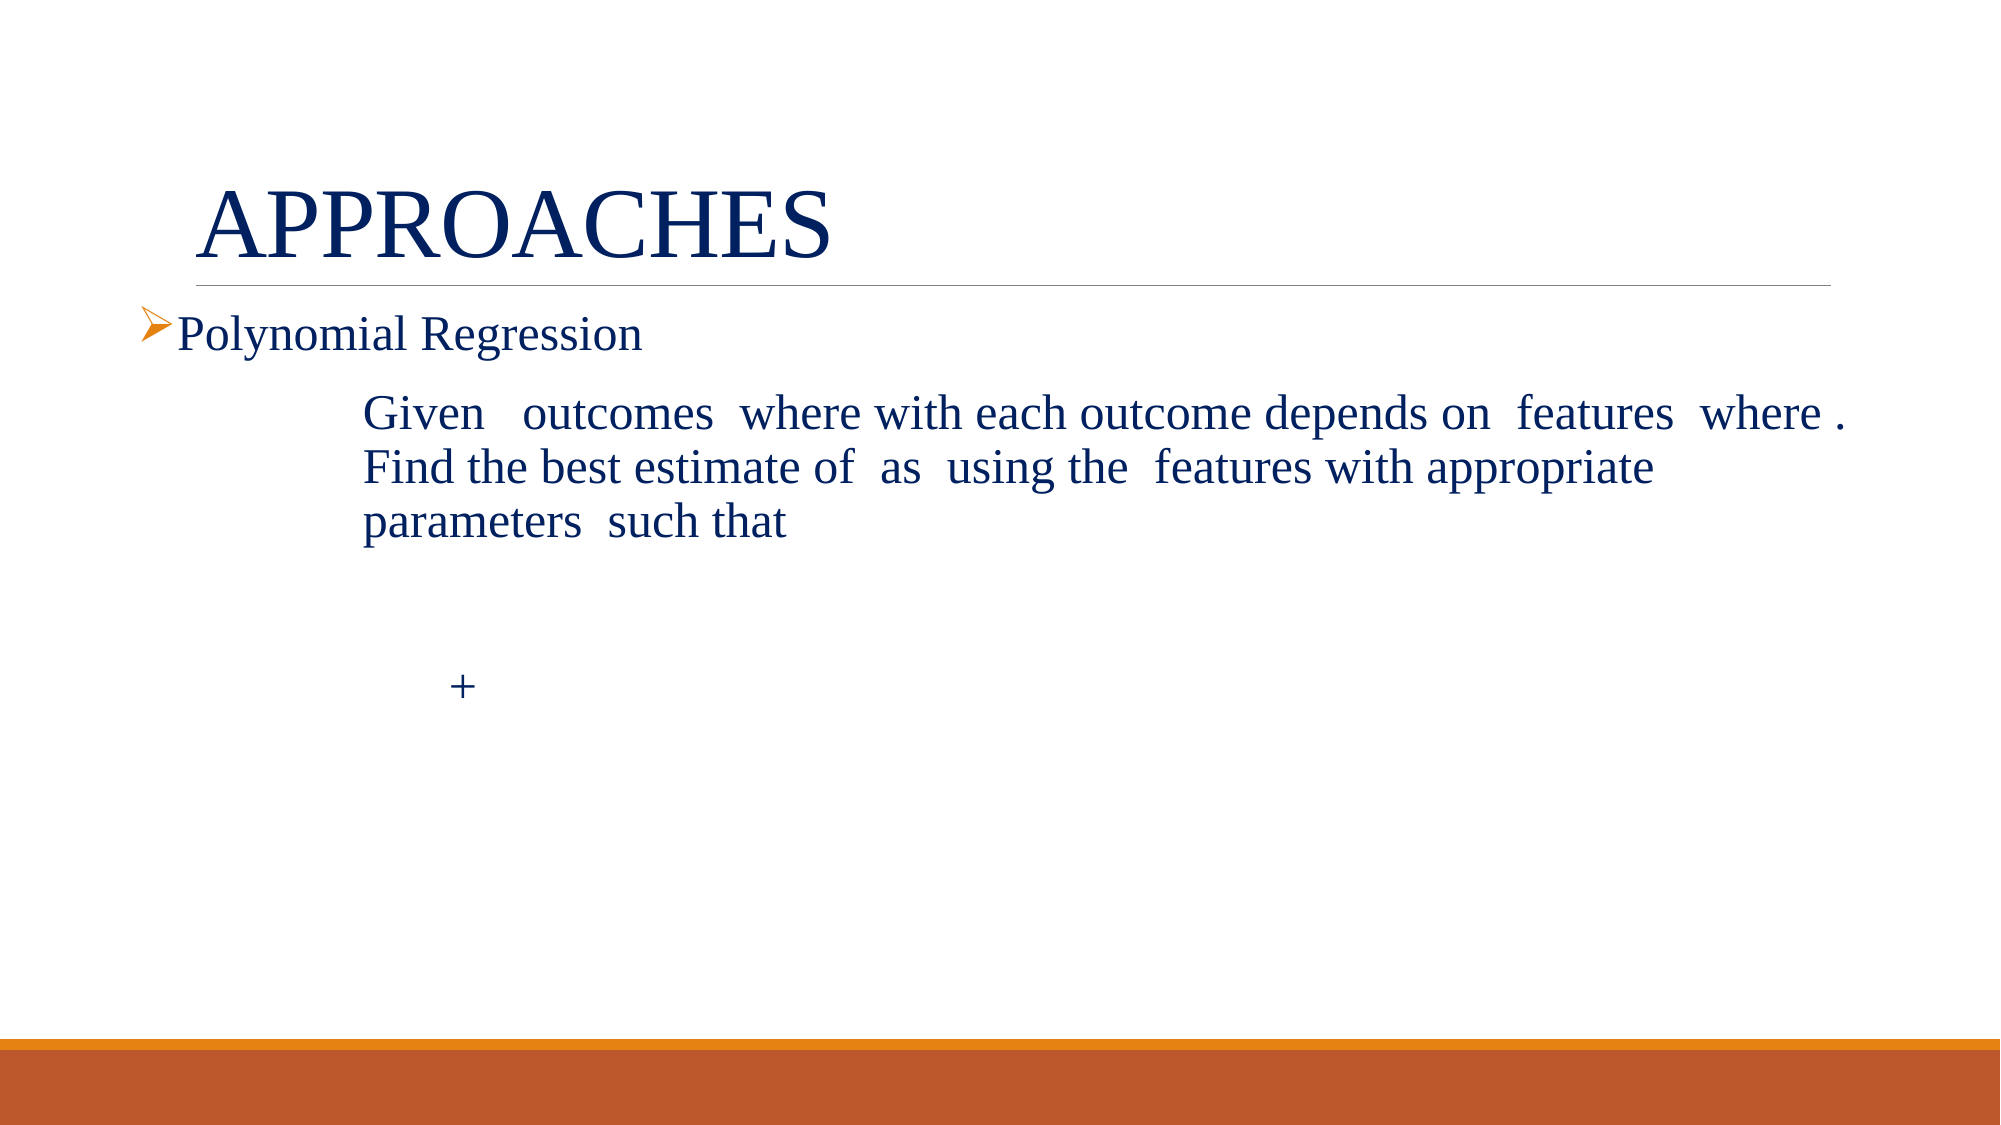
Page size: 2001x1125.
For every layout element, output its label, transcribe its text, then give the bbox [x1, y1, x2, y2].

title APPROACHES [180, 47, 1830, 285]
